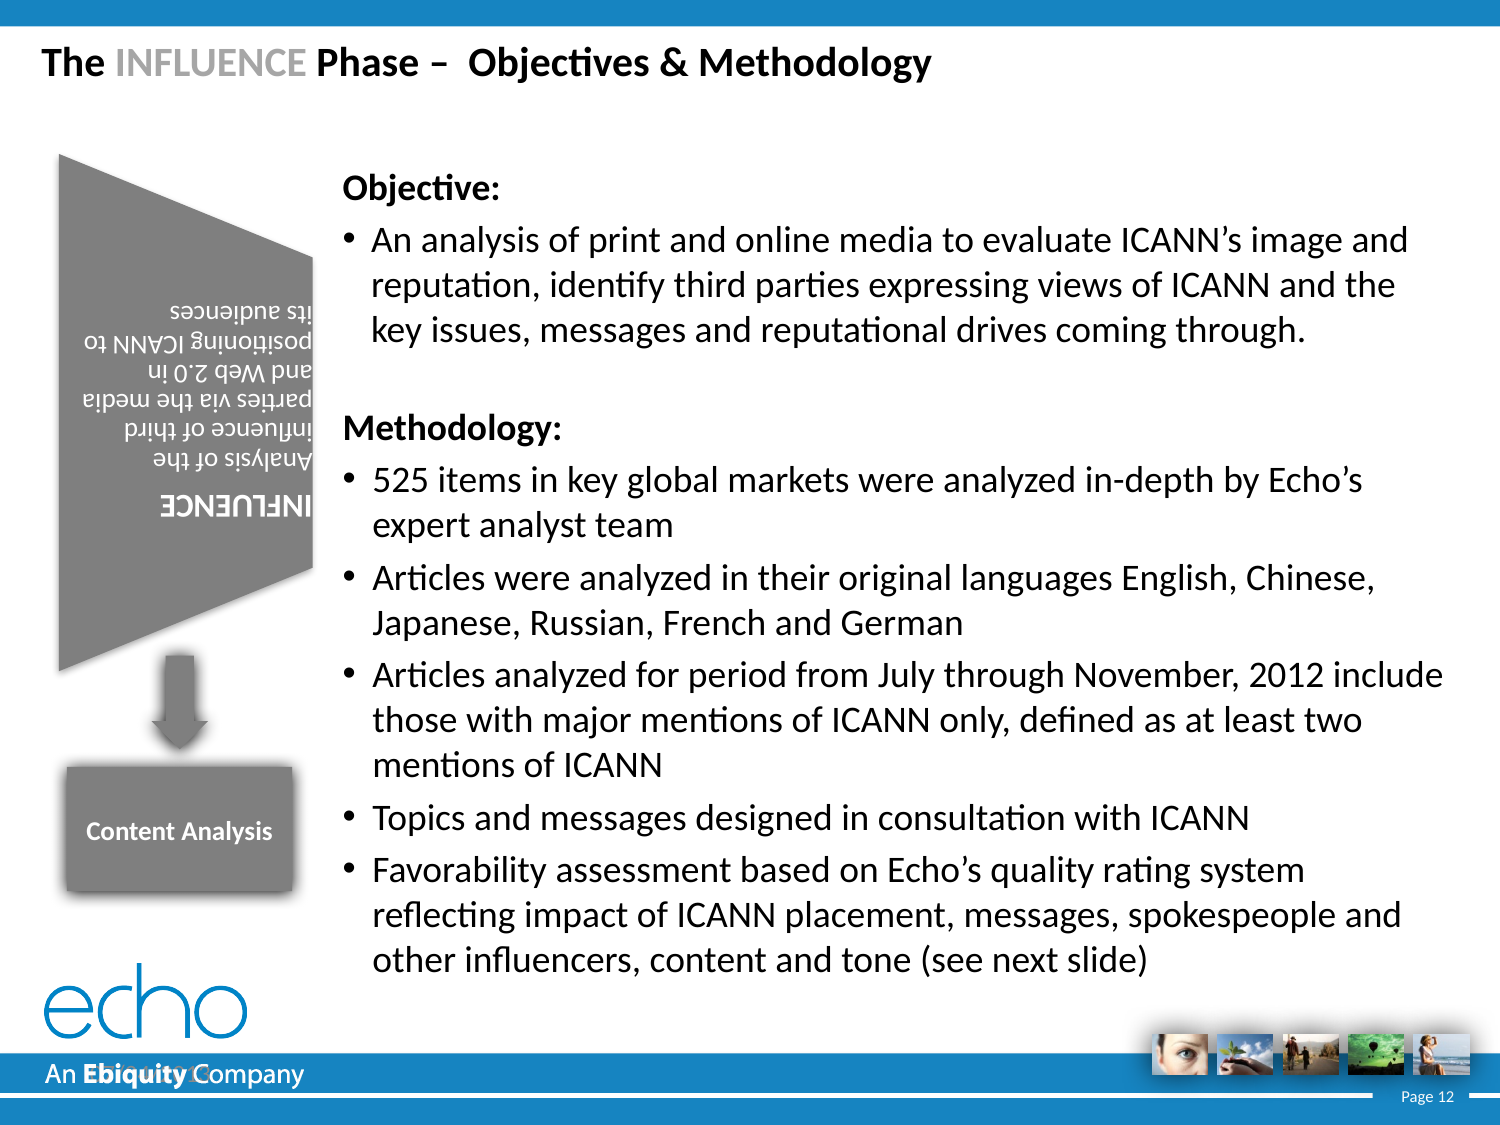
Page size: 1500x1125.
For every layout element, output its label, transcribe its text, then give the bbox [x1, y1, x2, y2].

picture [44, 963, 185, 1039]
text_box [58, 153, 313, 672]
text_box Objective: An analysis of print and online media to evaluate ICANN’s image and reputation, identify third parties expressing views of ICANN and the key issues, messages and reputational drives coming through. Methodology: 525 items in key global markets were analyzed in-depth by Echo’s expert analyst team Articles were analyzed in their original languages English, Chinese, Japanese, Russian, French and German Articles analyzed for period from July through November, 2012 include those with major mentions of ICANN only, defined as at least two mentions of ICANN Topics and messages designed in consultation with ICANN Favorability assessment based on Echo’s quality rating system reflecting impact of ICANN placement, messages, spokespeople and other influencers, content and tone (see next slide) [327, 155, 1460, 766]
picture [229, 1022, 247, 1039]
picture [1152, 1034, 1208, 1075]
picture [1217, 1034, 1273, 1075]
text_box Content Analysis [65, 765, 294, 893]
picture [44, 1021, 61, 1039]
picture [1283, 1034, 1339, 1075]
picture [1348, 1034, 1404, 1075]
text_box The INFLUENCE Phase – Objectives & Methodology [26, 35, 1377, 83]
picture [1413, 1034, 1470, 1075]
text_box [149, 679, 210, 752]
picture [50, 991, 87, 1007]
picture [45, 1063, 304, 1089]
picture [142, 963, 247, 1039]
picture [200, 991, 242, 1034]
